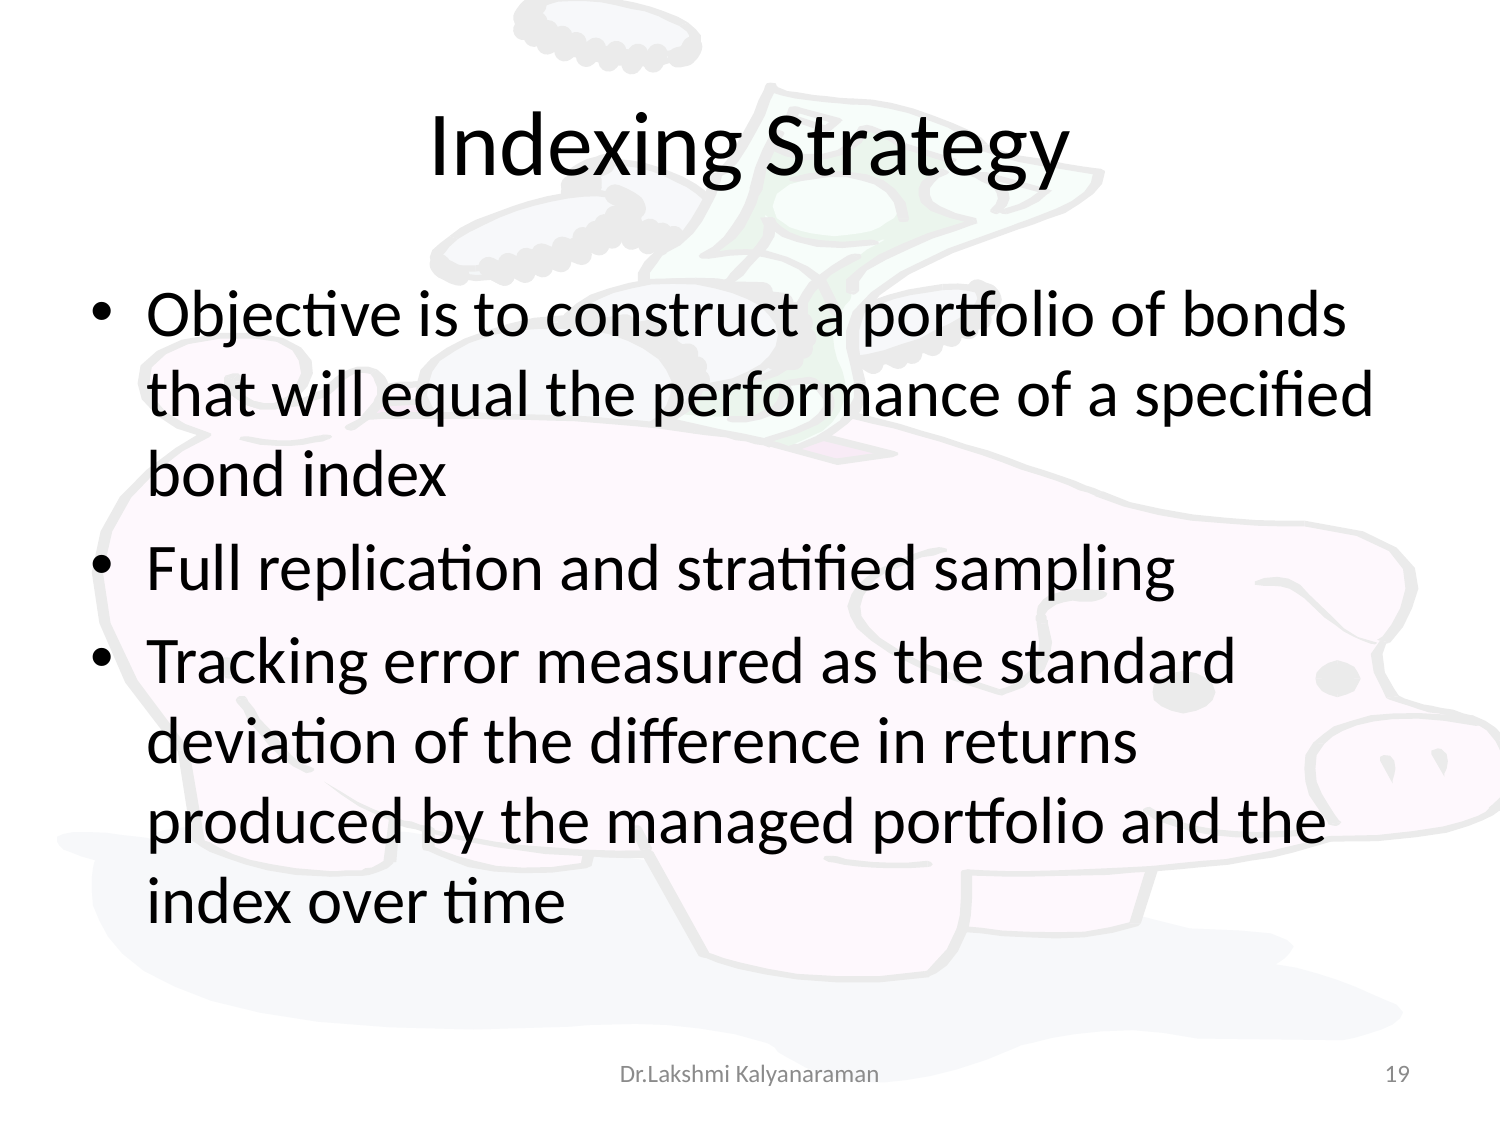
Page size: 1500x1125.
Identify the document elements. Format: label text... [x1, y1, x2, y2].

list Objective is to construct a portfolio of bonds that will equal the performance of a specified bond index Full replication and stratified sampling Tracking error measured as the standard deviation of the difference in returns produced by the managed portfolio and the index over time [75, 262, 1425, 1005]
title Indexing Strategy [75, 45, 1425, 233]
slide_number 19 [1074, 1042, 1425, 1103]
footer Dr.Lakshmi Kalyanaraman [512, 1042, 988, 1103]
